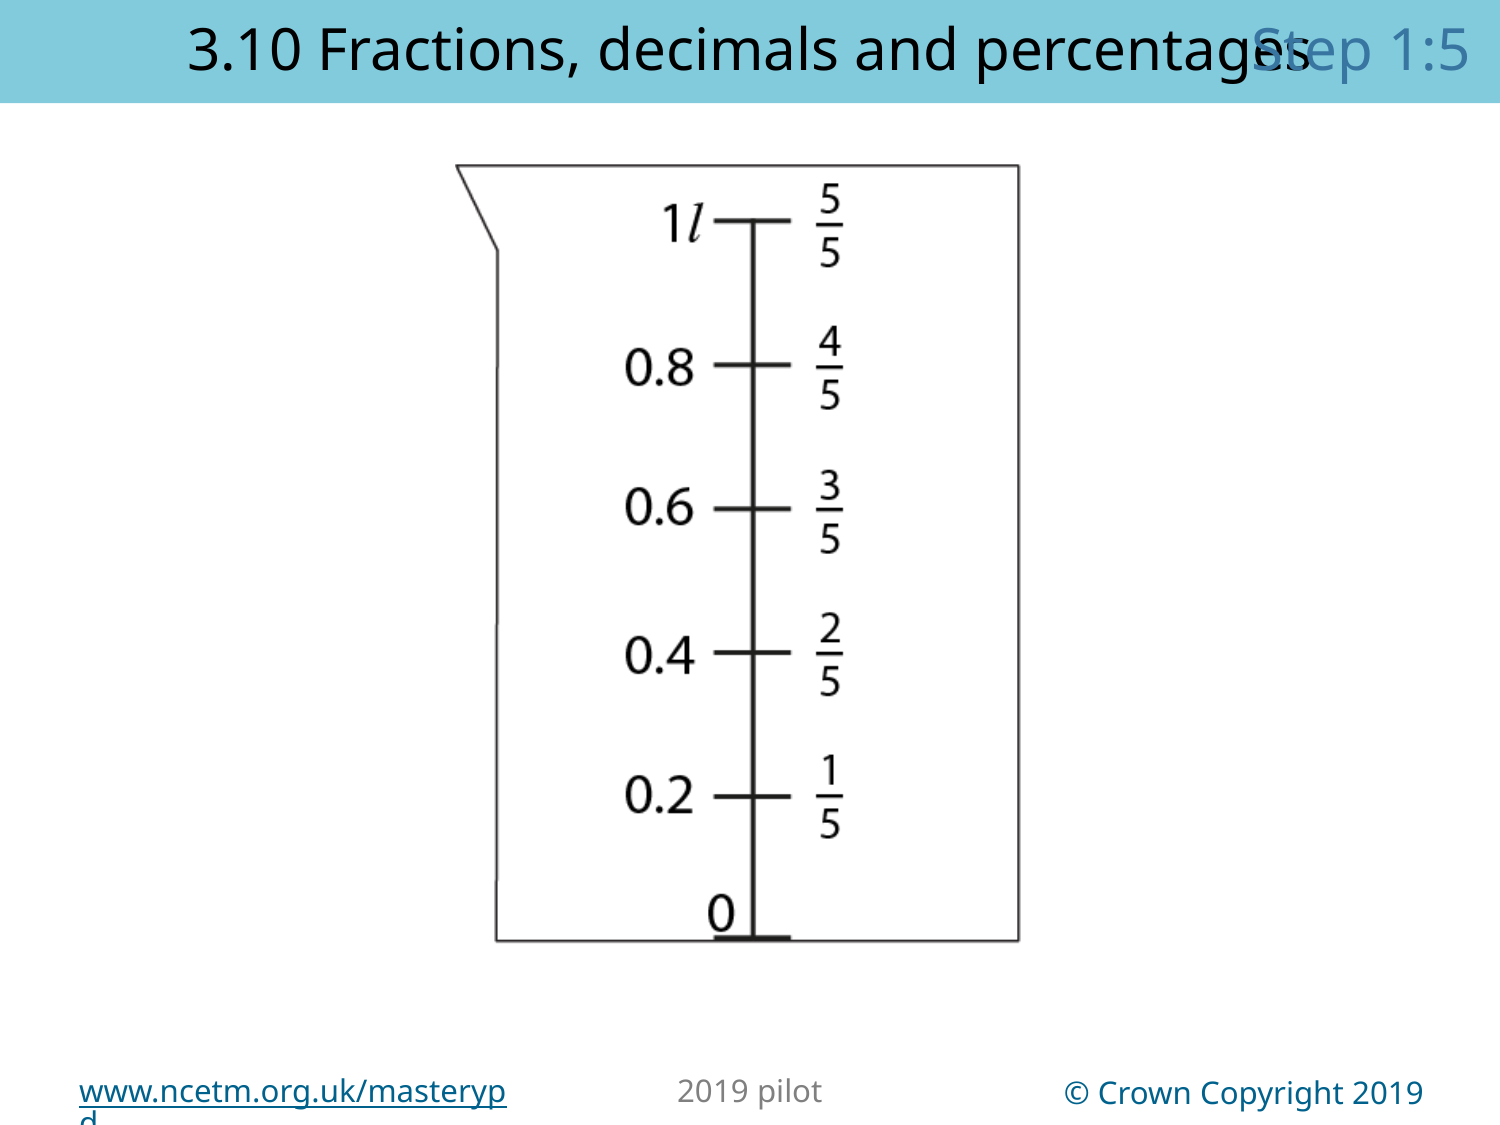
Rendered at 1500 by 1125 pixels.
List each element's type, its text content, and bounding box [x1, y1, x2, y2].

picture [455, 152, 1062, 948]
list Step 1:5 [0, 0, 1500, 104]
